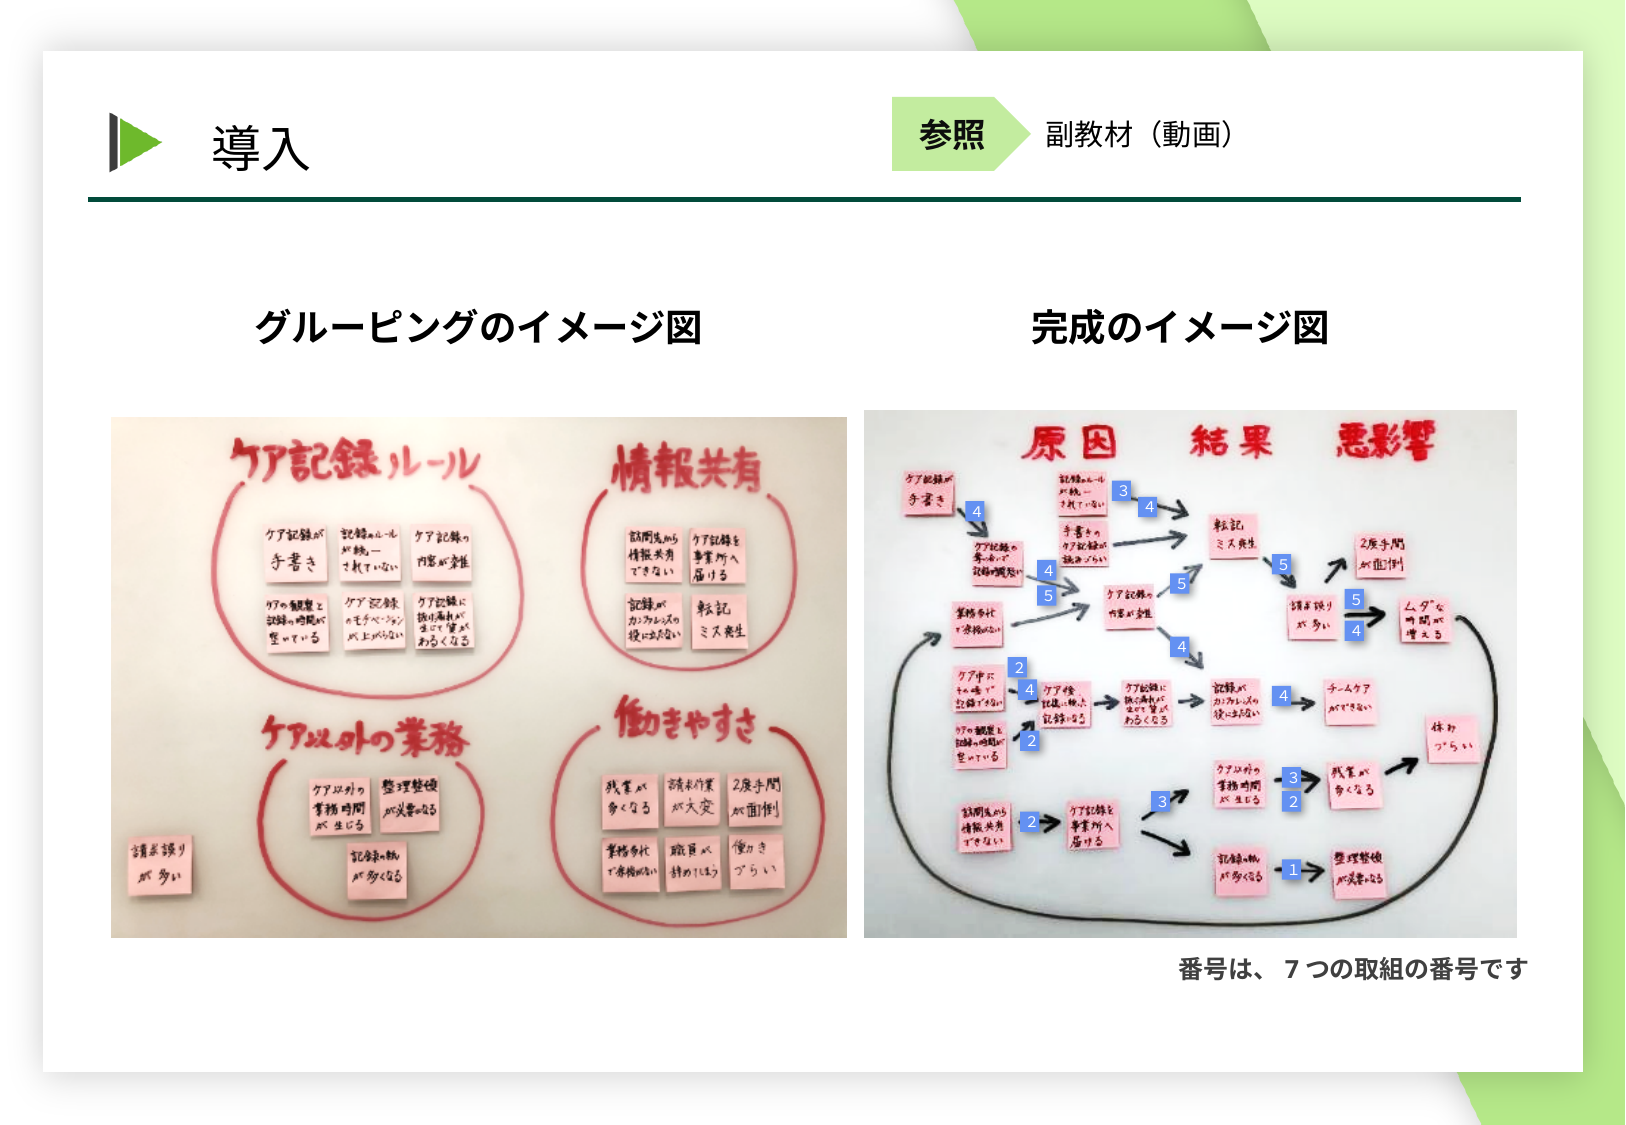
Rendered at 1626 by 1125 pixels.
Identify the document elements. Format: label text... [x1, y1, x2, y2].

picture [0, 0, 1625, 1125]
text_box 番号は、7つの取組の番号です [1164, 946, 1545, 992]
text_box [864, 296, 1517, 938]
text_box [111, 296, 847, 938]
list 副教材（動画） [1031, 96, 1517, 171]
